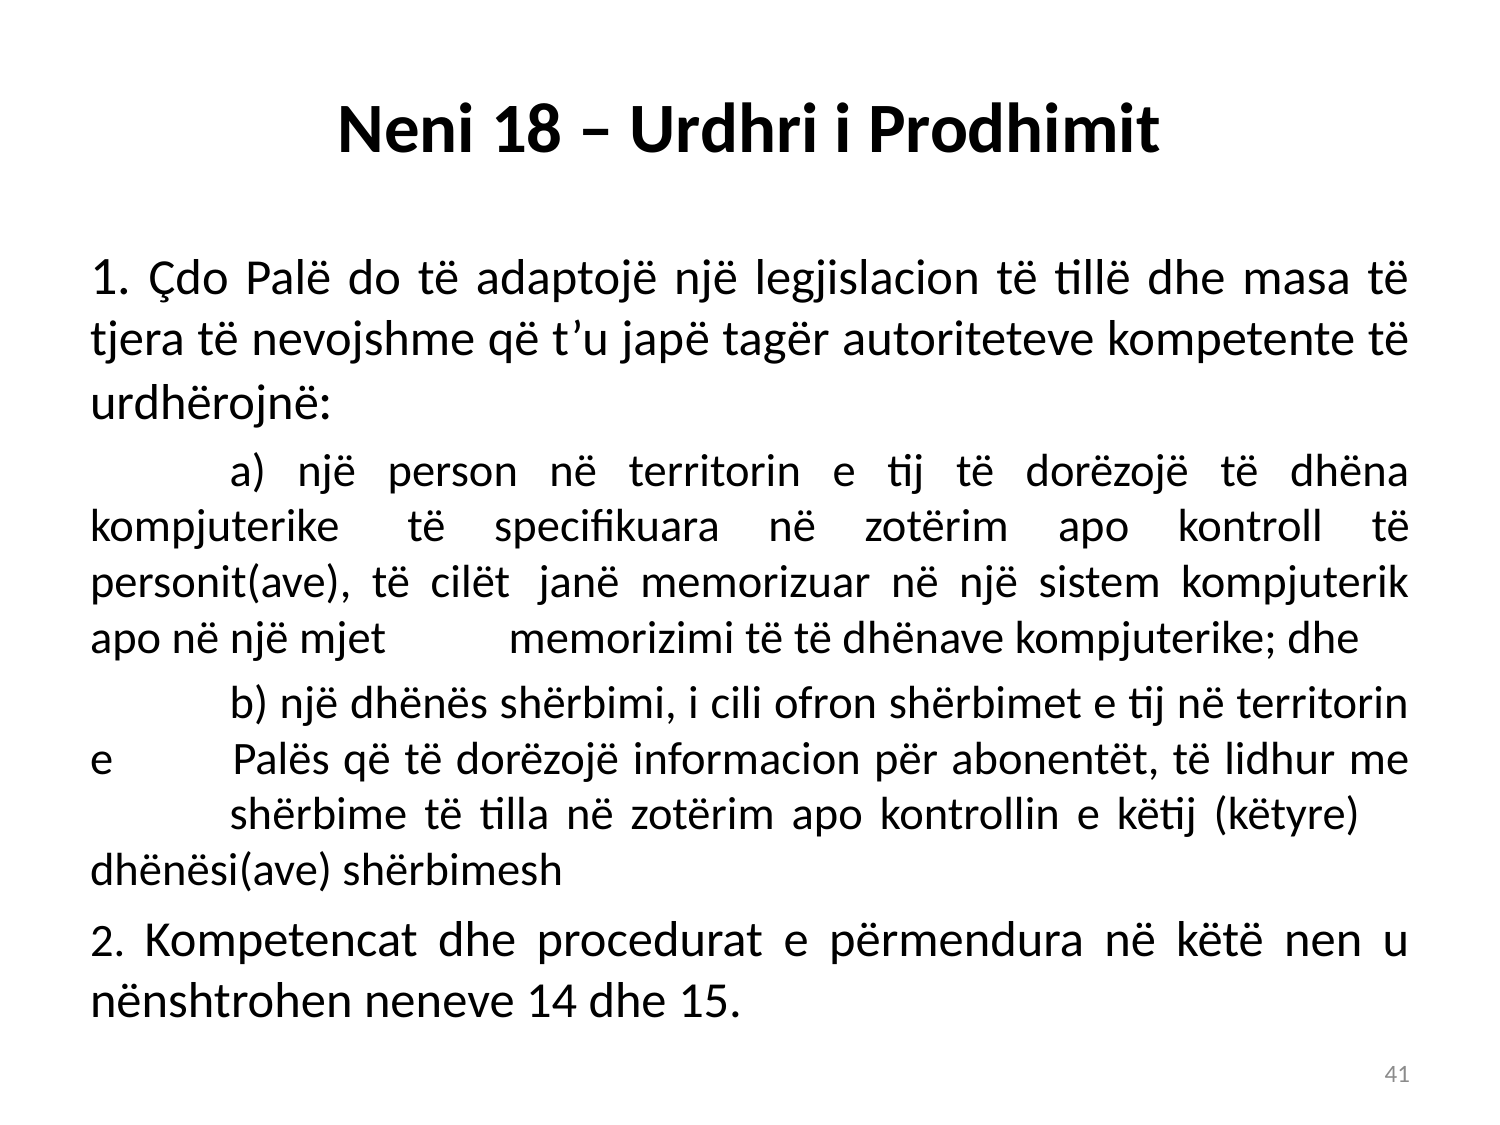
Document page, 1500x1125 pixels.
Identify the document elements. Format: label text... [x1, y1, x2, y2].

list 1. Çdo Palë do të adaptojë një legjislacion të tillë dhe masa të tjera të nevojshme që t’u japë tagër autoriteteve kompetente të urdhërojnë: a) një person në territorin e tij të dorëzojë të dhëna kompjuterike të specifikuara në zotërim apo kontroll të personit(ave), të cilët janë memorizuar në një sistem kompjuterik apo në një mjet memorizimi të të dhënave kompjuterike; dhe b) një dhënës shërbimi, i cili ofron shërbimet e tij në territorin e Palës që të dorëzojë informacion për abonentët, të lidhur me shërbime të tilla në zotërim apo kontrollin e këtij (këtyre) dhënësi(ave) shërbimesh 2. Kompetencat dhe procedurat e përmendura në këtë nen u nënshtrohen neneve 14 dhe 15. [74, 232, 1426, 1043]
slide_number 41 [1074, 1042, 1425, 1103]
title Neni 18 – Urdhri i Prodhimit [74, 44, 1426, 204]
